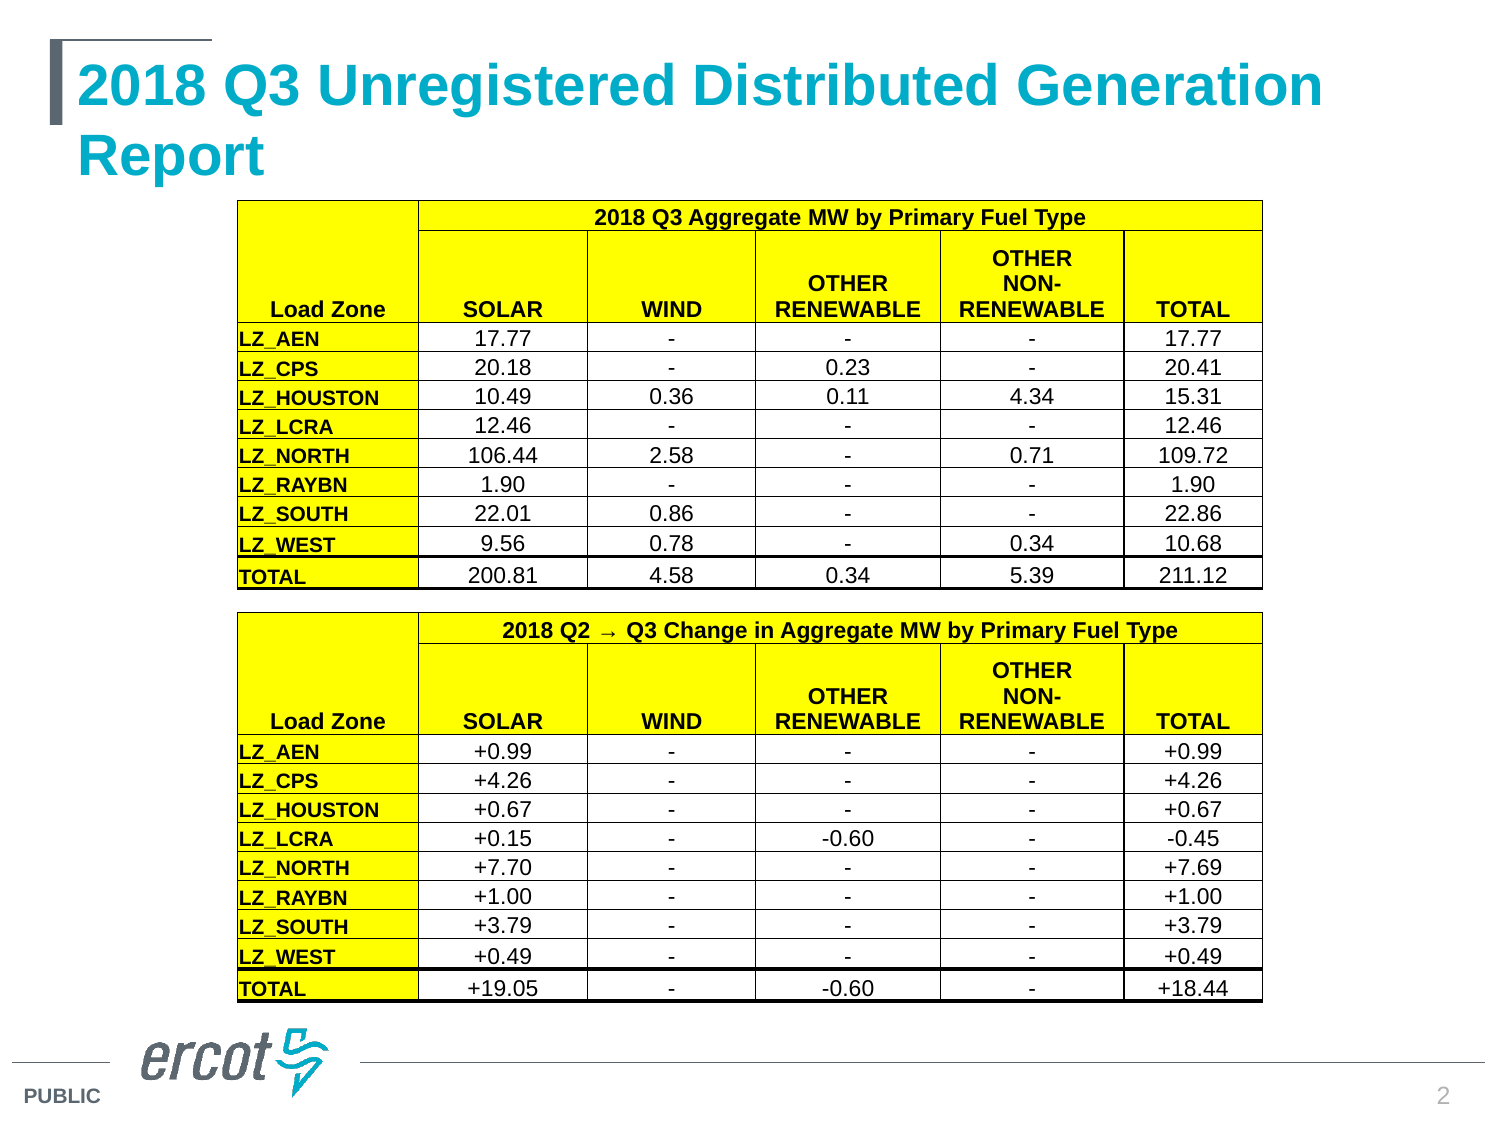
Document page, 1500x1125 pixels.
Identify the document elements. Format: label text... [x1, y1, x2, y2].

table_cell +4.26 [419, 764, 587, 793]
table_cell - [756, 468, 940, 496]
table_cell LZ_AEN [238, 735, 418, 763]
table_cell +0.49 [419, 939, 587, 967]
table_cell - [756, 881, 940, 909]
table_cell SOLAR [419, 231, 587, 322]
table_cell 0.23 [756, 352, 940, 380]
table_cell 1.90 [419, 468, 587, 496]
table_cell +3.79 [1125, 910, 1262, 938]
table_cell LZ_SOUTH [238, 497, 418, 526]
table_cell 2.58 [588, 439, 755, 467]
table_cell -0.45 [1125, 823, 1262, 851]
table_cell - [756, 497, 940, 526]
table_cell LZ_HOUSTON [238, 381, 418, 409]
table_cell -0.60 [756, 971, 940, 999]
table_cell 211.12 [1125, 558, 1262, 587]
table_cell -0.60 [756, 823, 940, 851]
table_cell - [588, 352, 755, 380]
table_cell - [941, 823, 1123, 851]
table_cell - [941, 764, 1123, 793]
table_cell 0.34 [756, 558, 940, 587]
table_cell - [756, 764, 940, 793]
table_cell - [588, 881, 755, 909]
table_cell 17.77 [419, 323, 587, 351]
table_cell - [941, 468, 1123, 496]
table_cell - [941, 410, 1123, 438]
table_cell 22.86 [1125, 497, 1262, 526]
table_cell +0.49 [1125, 939, 1262, 967]
table_cell - [756, 735, 940, 763]
table_header Load Zone [238, 201, 418, 322]
table_cell +0.67 [419, 794, 587, 822]
table_cell +1.00 [419, 881, 587, 909]
table_cell +0.15 [419, 823, 587, 851]
table_cell - [756, 527, 940, 555]
table_cell 0.78 [588, 527, 755, 555]
title 2018 Q3 Unregistered Distributed Generation Report [62, 39, 1450, 125]
table_cell LZ_WEST [238, 939, 418, 967]
table_cell - [588, 910, 755, 938]
table_cell 9.56 [419, 527, 587, 555]
table_cell OTHER NON-RENEWABLE [941, 644, 1123, 734]
table_cell - [941, 939, 1123, 967]
table_cell TOTAL [238, 971, 418, 999]
table_cell +3.79 [419, 910, 587, 938]
table_cell +7.70 [419, 852, 587, 880]
table_cell - [941, 852, 1123, 880]
table_cell 12.46 [1125, 410, 1262, 438]
table_cell - [941, 735, 1123, 763]
table_cell LZ_AEN [238, 323, 418, 351]
table_cell - [756, 410, 940, 438]
table_cell 0.11 [756, 381, 940, 409]
table_cell - [588, 939, 755, 967]
table_cell LZ_HOUSTON [238, 794, 418, 822]
table_cell - [588, 823, 755, 851]
table_cell - [756, 323, 940, 351]
table_cell 4.58 [588, 558, 755, 587]
table_cell - [941, 971, 1123, 999]
table_cell SOLAR [419, 644, 587, 734]
table_cell - [588, 852, 755, 880]
table_cell 15.31 [1125, 381, 1262, 409]
slide_number 2 [1400, 1076, 1488, 1113]
table_cell TOTAL [238, 558, 418, 587]
table_cell +1.00 [1125, 881, 1262, 909]
table_cell LZ_LCRA [238, 823, 418, 851]
table_cell OTHER RENEWABLE [756, 644, 940, 734]
table_cell LZ_RAYBN [238, 881, 418, 909]
table_cell 17.77 [1125, 323, 1262, 351]
table_cell LZ_NORTH [238, 852, 418, 880]
table_cell 0.86 [588, 497, 755, 526]
table_cell WIND [588, 644, 755, 734]
table_cell - [588, 794, 755, 822]
table_cell 1.90 [1125, 468, 1262, 496]
table_cell LZ_CPS [238, 352, 418, 380]
table_cell - [941, 794, 1123, 822]
table_cell - [588, 468, 755, 496]
table_cell - [941, 497, 1123, 526]
table_cell - [941, 323, 1123, 351]
table_cell LZ_SOUTH [238, 910, 418, 938]
table_cell WIND [588, 231, 755, 322]
table_cell LZ_LCRA [238, 410, 418, 438]
table_cell +7.69 [1125, 852, 1262, 880]
table_cell 200.81 [419, 558, 587, 587]
table_cell TOTAL [1125, 644, 1262, 734]
table_cell LZ_RAYBN [238, 468, 418, 496]
table_header Load Zone [238, 613, 418, 734]
table_cell - [941, 910, 1123, 938]
table_cell - [588, 410, 755, 438]
table_header 2018 Q2 → Q3 Change in Aggregate MW by Primary Fuel Type [419, 613, 1262, 643]
table_cell 0.71 [941, 439, 1123, 467]
table_cell 10.68 [1125, 527, 1262, 555]
table_cell OTHER NON-RENEWABLE [941, 231, 1123, 322]
table_cell 106.44 [419, 439, 587, 467]
table_cell 0.36 [588, 381, 755, 409]
table_cell 20.18 [419, 352, 587, 380]
table_cell TOTAL [1125, 231, 1262, 322]
table_cell - [756, 910, 940, 938]
table_cell - [588, 323, 755, 351]
table_cell LZ_NORTH [238, 439, 418, 467]
table_cell +4.26 [1125, 764, 1262, 793]
table_cell +19.05 [419, 971, 587, 999]
table_cell - [941, 352, 1123, 380]
table_cell 109.72 [1125, 439, 1262, 467]
table_cell - [756, 939, 940, 967]
table_cell 4.34 [941, 381, 1123, 409]
table_cell 10.49 [419, 381, 587, 409]
table_cell - [756, 852, 940, 880]
table_cell 22.01 [419, 497, 587, 526]
table_cell - [588, 971, 755, 999]
table_cell 5.39 [941, 558, 1123, 587]
picture [137, 1024, 332, 1100]
table_cell - [756, 439, 940, 467]
table_cell LZ_WEST [238, 527, 418, 555]
table_cell 0.34 [941, 527, 1123, 555]
table_cell +0.67 [1125, 794, 1262, 822]
table_cell - [588, 764, 755, 793]
table_cell - [588, 735, 755, 763]
table_cell LZ_CPS [238, 764, 418, 793]
table_header 2018 Q3 Aggregate MW by Primary Fuel Type [419, 201, 1262, 230]
table_cell - [941, 881, 1123, 909]
table_cell +18.44 [1125, 971, 1262, 999]
table_cell +0.99 [1125, 735, 1262, 763]
table_cell OTHER RENEWABLE [756, 231, 940, 322]
table_cell 20.41 [1125, 352, 1262, 380]
table_cell 12.46 [419, 410, 587, 438]
table_cell +0.99 [419, 735, 587, 763]
table_cell - [756, 794, 940, 822]
